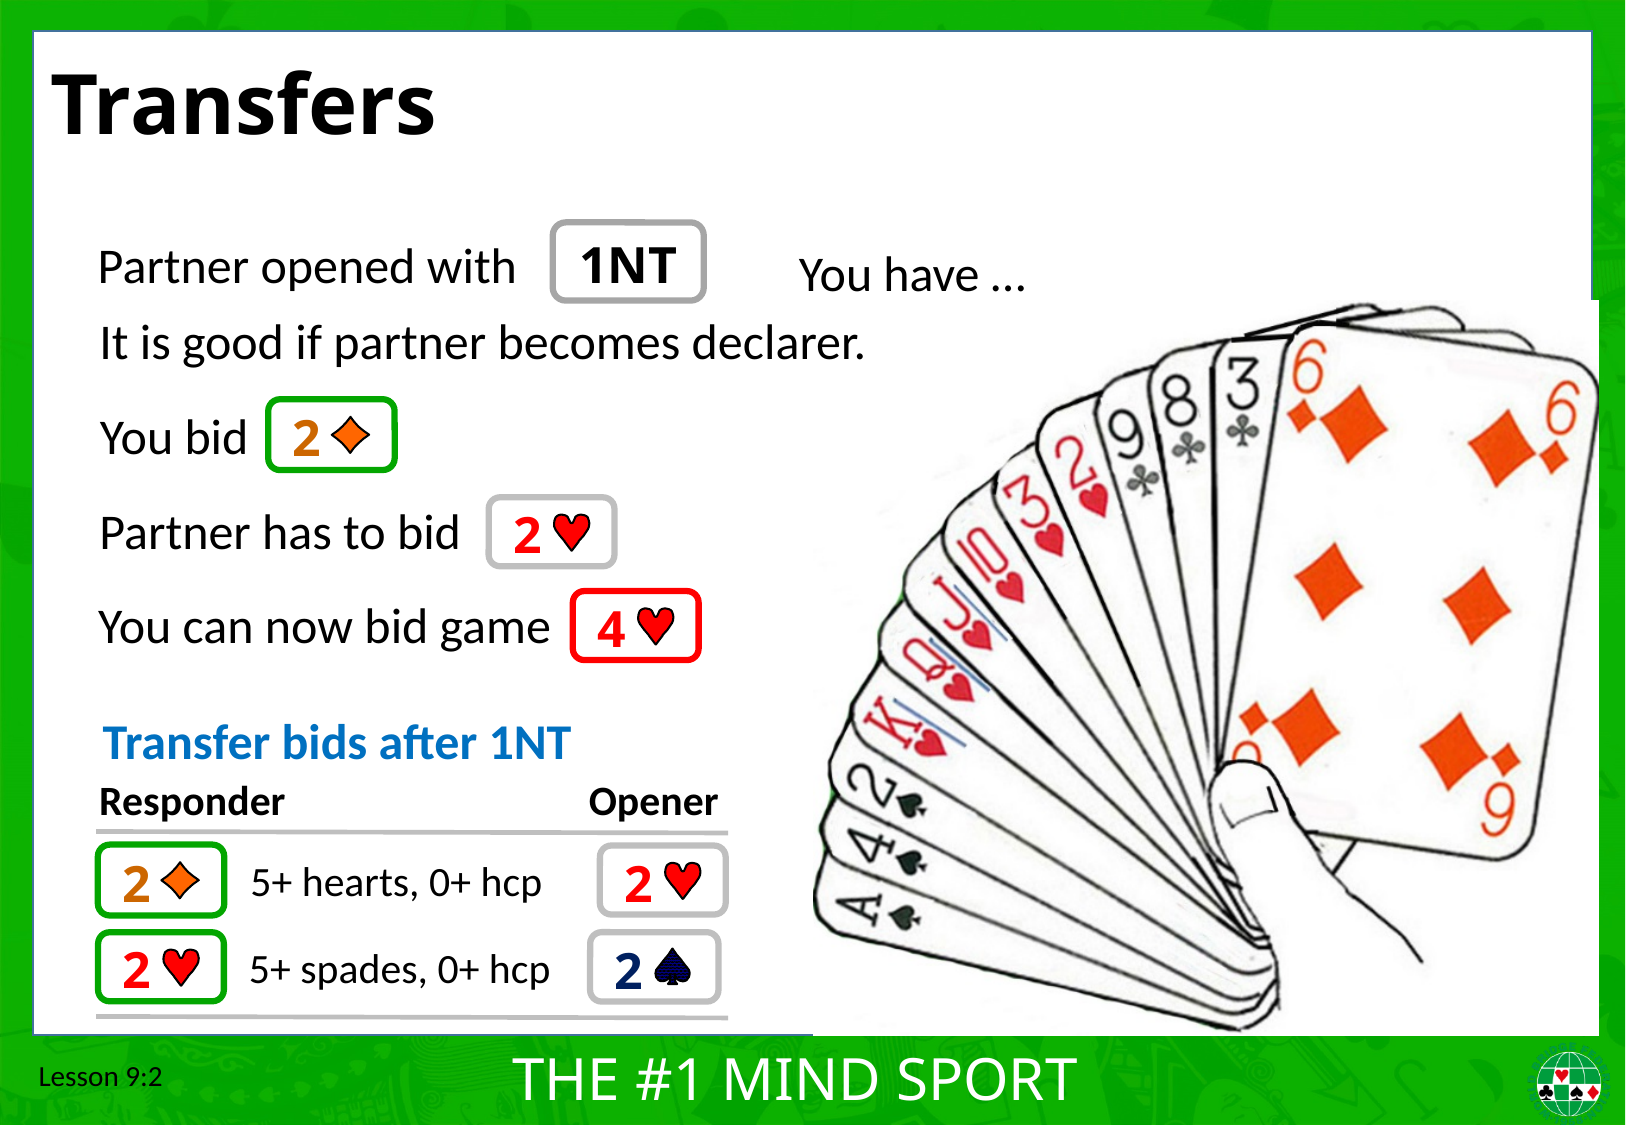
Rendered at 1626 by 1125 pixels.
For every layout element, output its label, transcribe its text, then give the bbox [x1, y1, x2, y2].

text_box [80, 586, 699, 662]
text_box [97, 844, 726, 916]
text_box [83, 766, 735, 833]
text_box It is good if partner becomes declarer. [84, 302, 813, 377]
picture [0, 0, 1626, 1125]
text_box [84, 492, 615, 569]
text_box Transfer bids after 1NT [87, 702, 587, 766]
text_box You have … [784, 234, 1041, 310]
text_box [82, 222, 704, 302]
title Transfers [34, 47, 1505, 167]
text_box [85, 396, 395, 473]
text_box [98, 932, 719, 1002]
